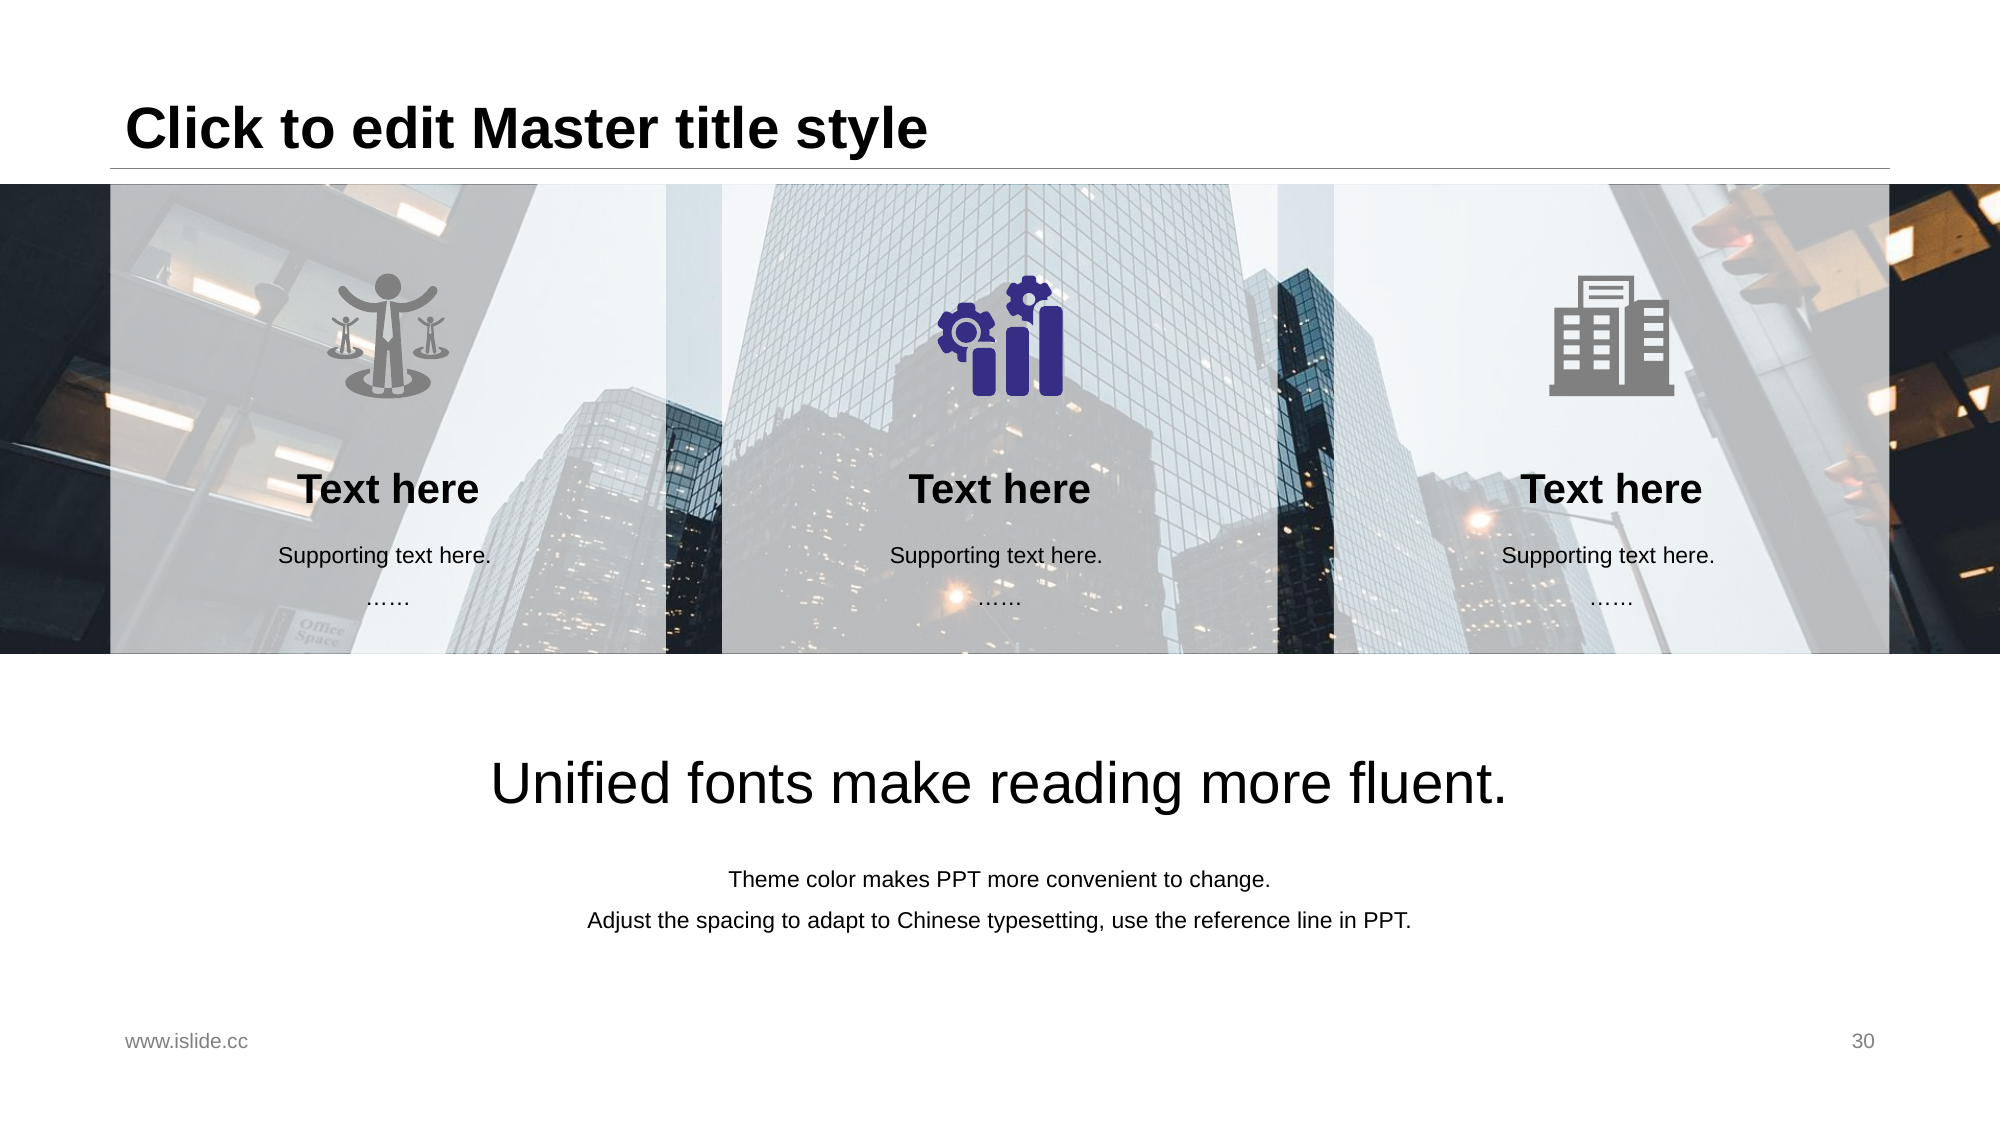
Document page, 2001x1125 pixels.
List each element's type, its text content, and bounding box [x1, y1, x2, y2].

title Click to edit Master title style [109, 0, 1890, 169]
slide_number 30 [1412, 1023, 1890, 1058]
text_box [0, 184, 2000, 941]
footer www.islide.cc [109, 1023, 790, 1058]
